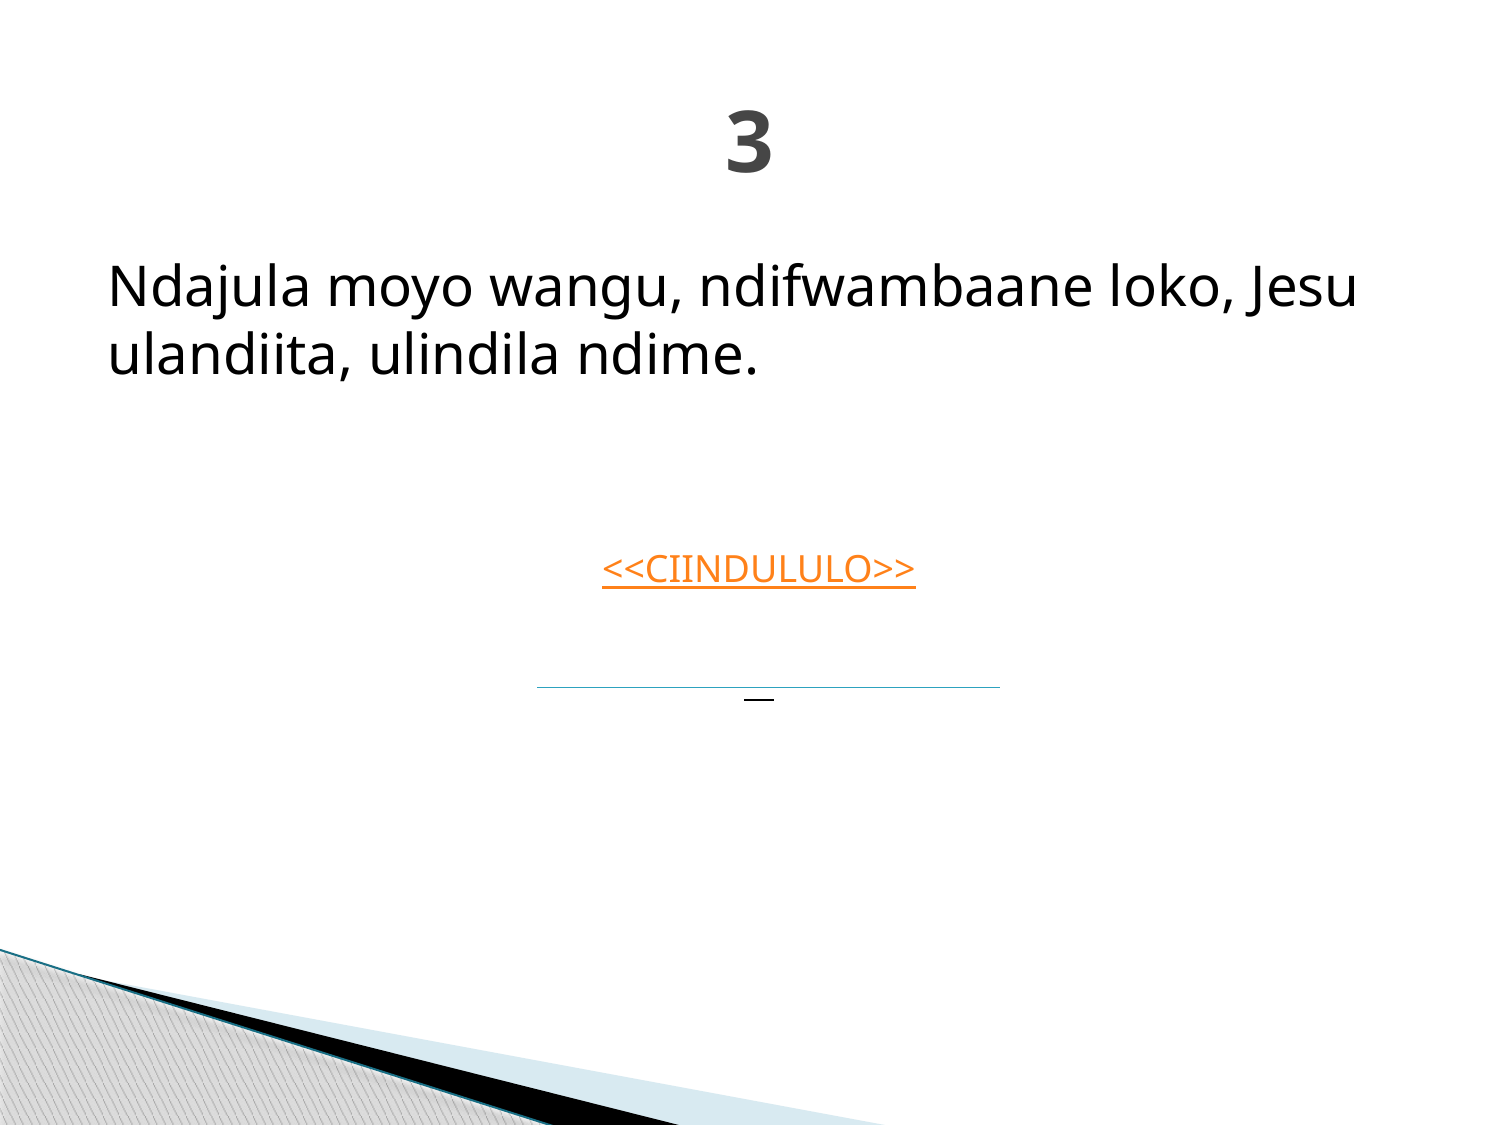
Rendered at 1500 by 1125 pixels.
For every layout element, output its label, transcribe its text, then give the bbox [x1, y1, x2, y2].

title 3 [75, 45, 1425, 233]
list Ndajula moyo wangu, ndifwambaane loko, Jesu ulandiita, ulindila ndime. <<CIINDULULO>> [75, 243, 1425, 986]
